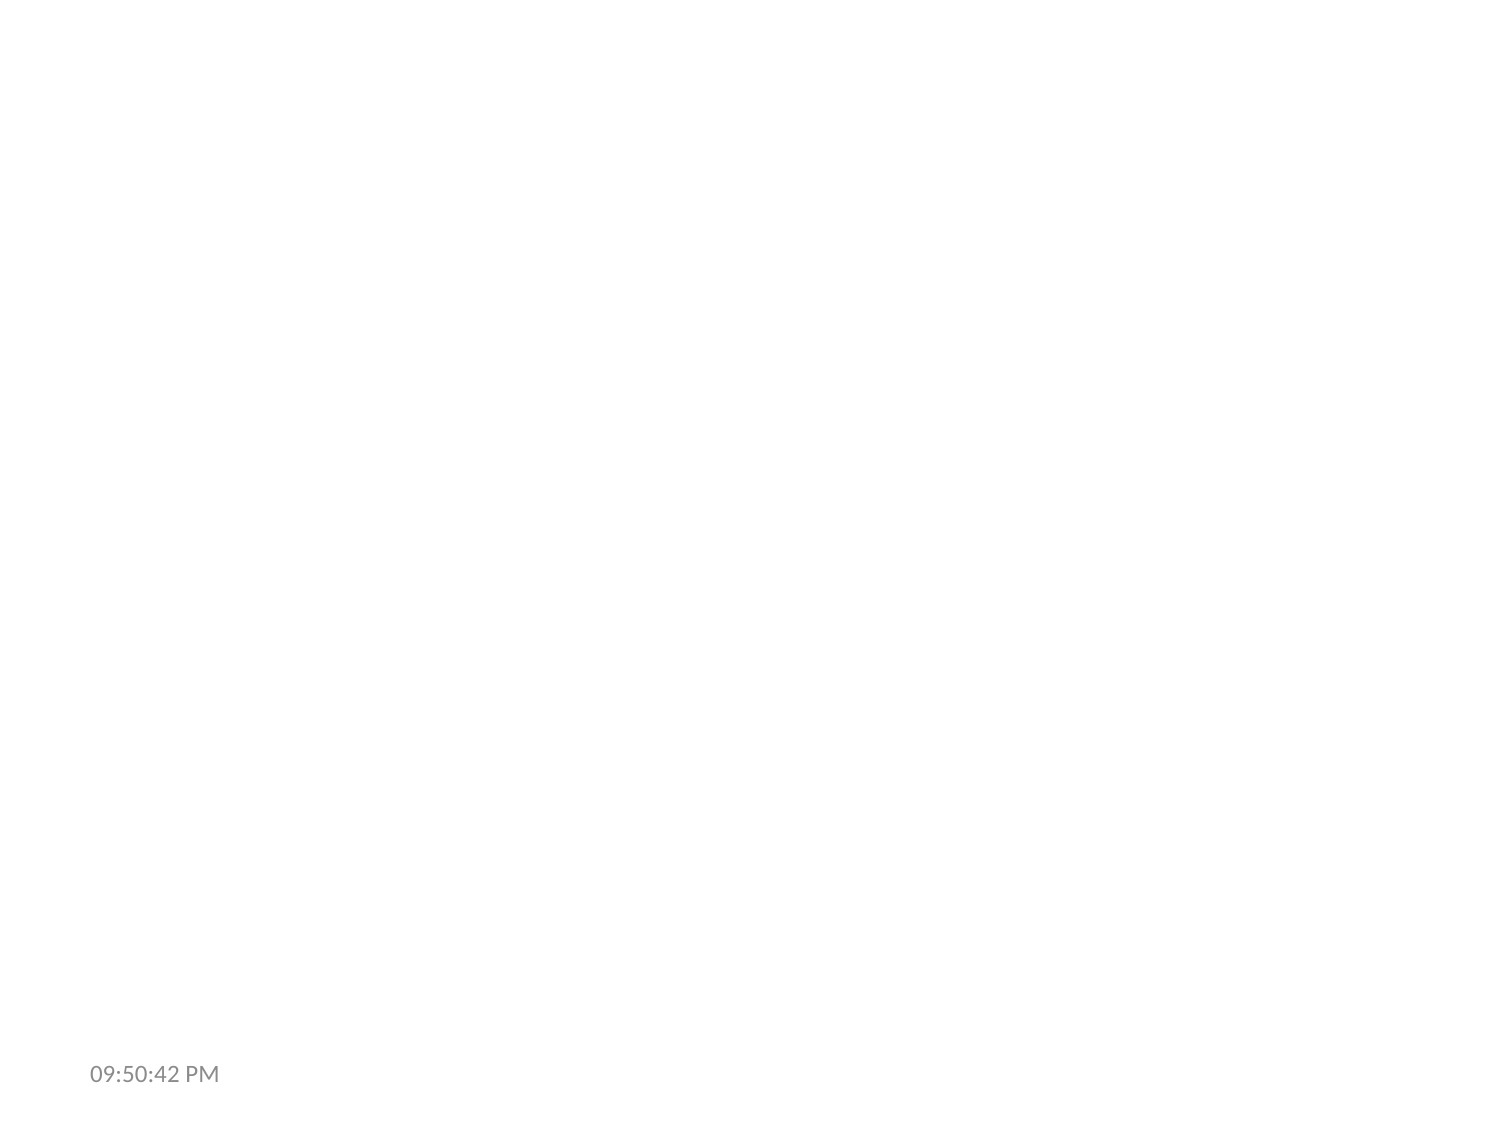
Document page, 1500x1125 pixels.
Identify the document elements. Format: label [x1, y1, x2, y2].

slide_number [75, 1042, 425, 1103]
